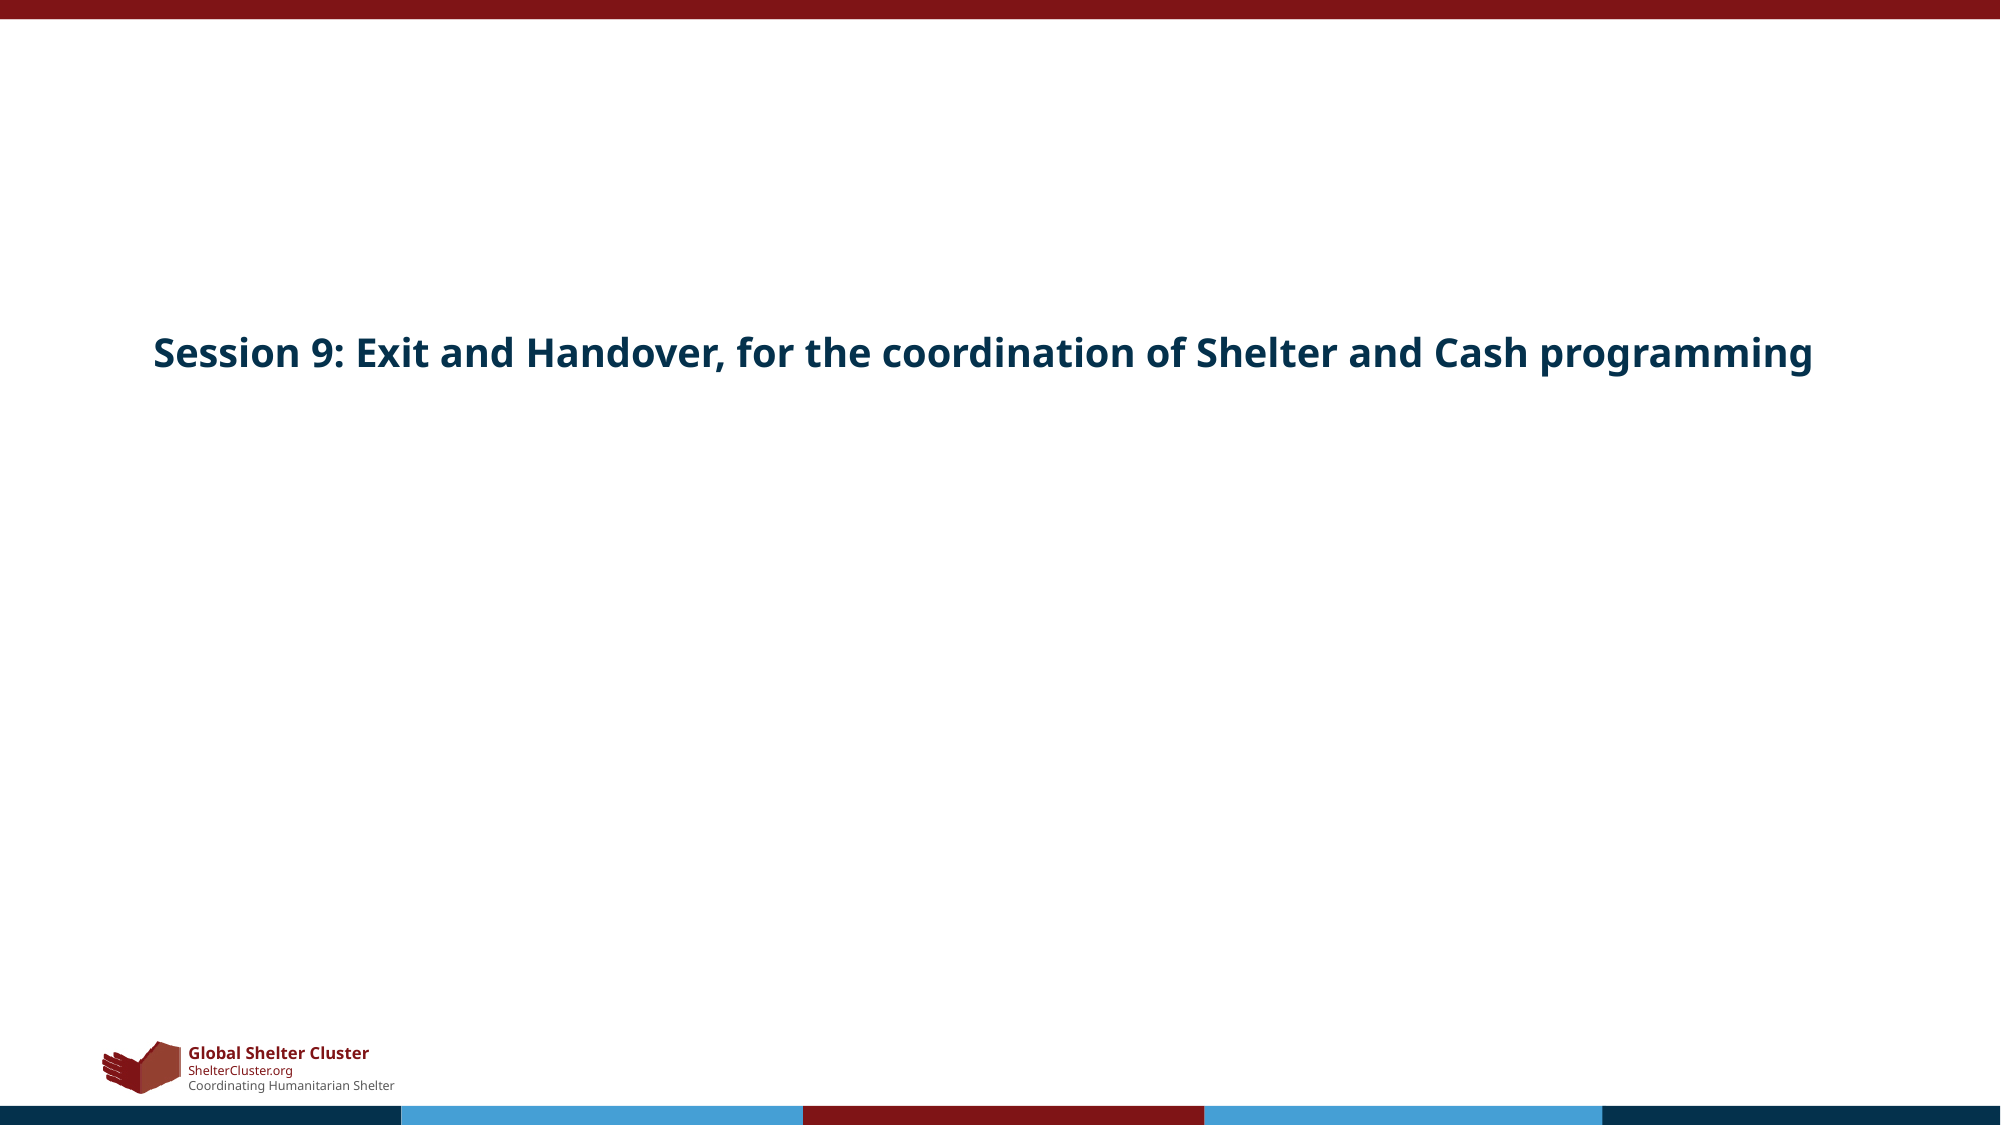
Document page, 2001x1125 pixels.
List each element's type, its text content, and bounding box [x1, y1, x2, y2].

picture [102, 1041, 181, 1094]
title Session 9: Exit and Handover, for the coordination of Shelter and Cash programming [133, 302, 1834, 544]
